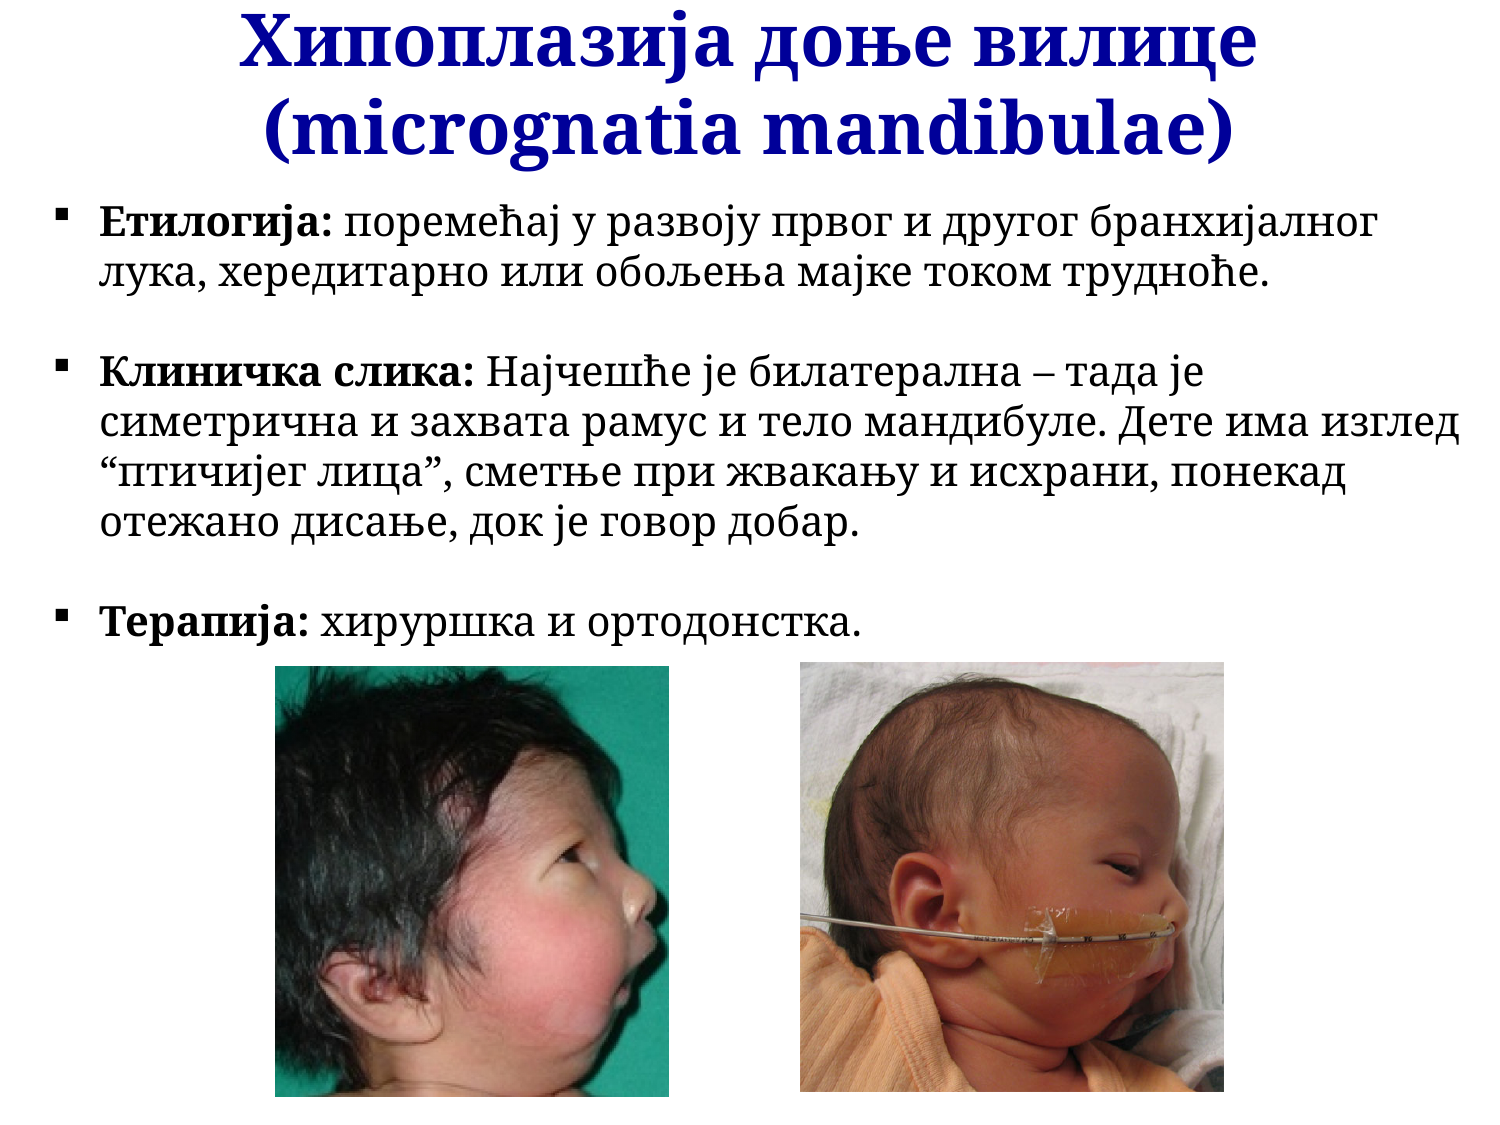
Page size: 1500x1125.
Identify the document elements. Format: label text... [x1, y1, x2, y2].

text_box Хипоплазија доње вилице (micrognatia mandibulae) [0, 12, 1500, 151]
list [274, 666, 669, 1097]
picture [799, 662, 1225, 1092]
text_box Етилогија: поремећај у развоју првог и другог бранхијалног лука, хередитарно или обољења мајке током трудноће. Клиничка слика: Најчешће је билатерална – тада је симетрична и захвата рамус и тело мандибуле. Дете има изглед “птичијег лица”, сметње при жвакању и исхрани, понекад отежано дисање, док је говор добар. Терапија: хируршка и ортодонстка. [37, 187, 1488, 853]
